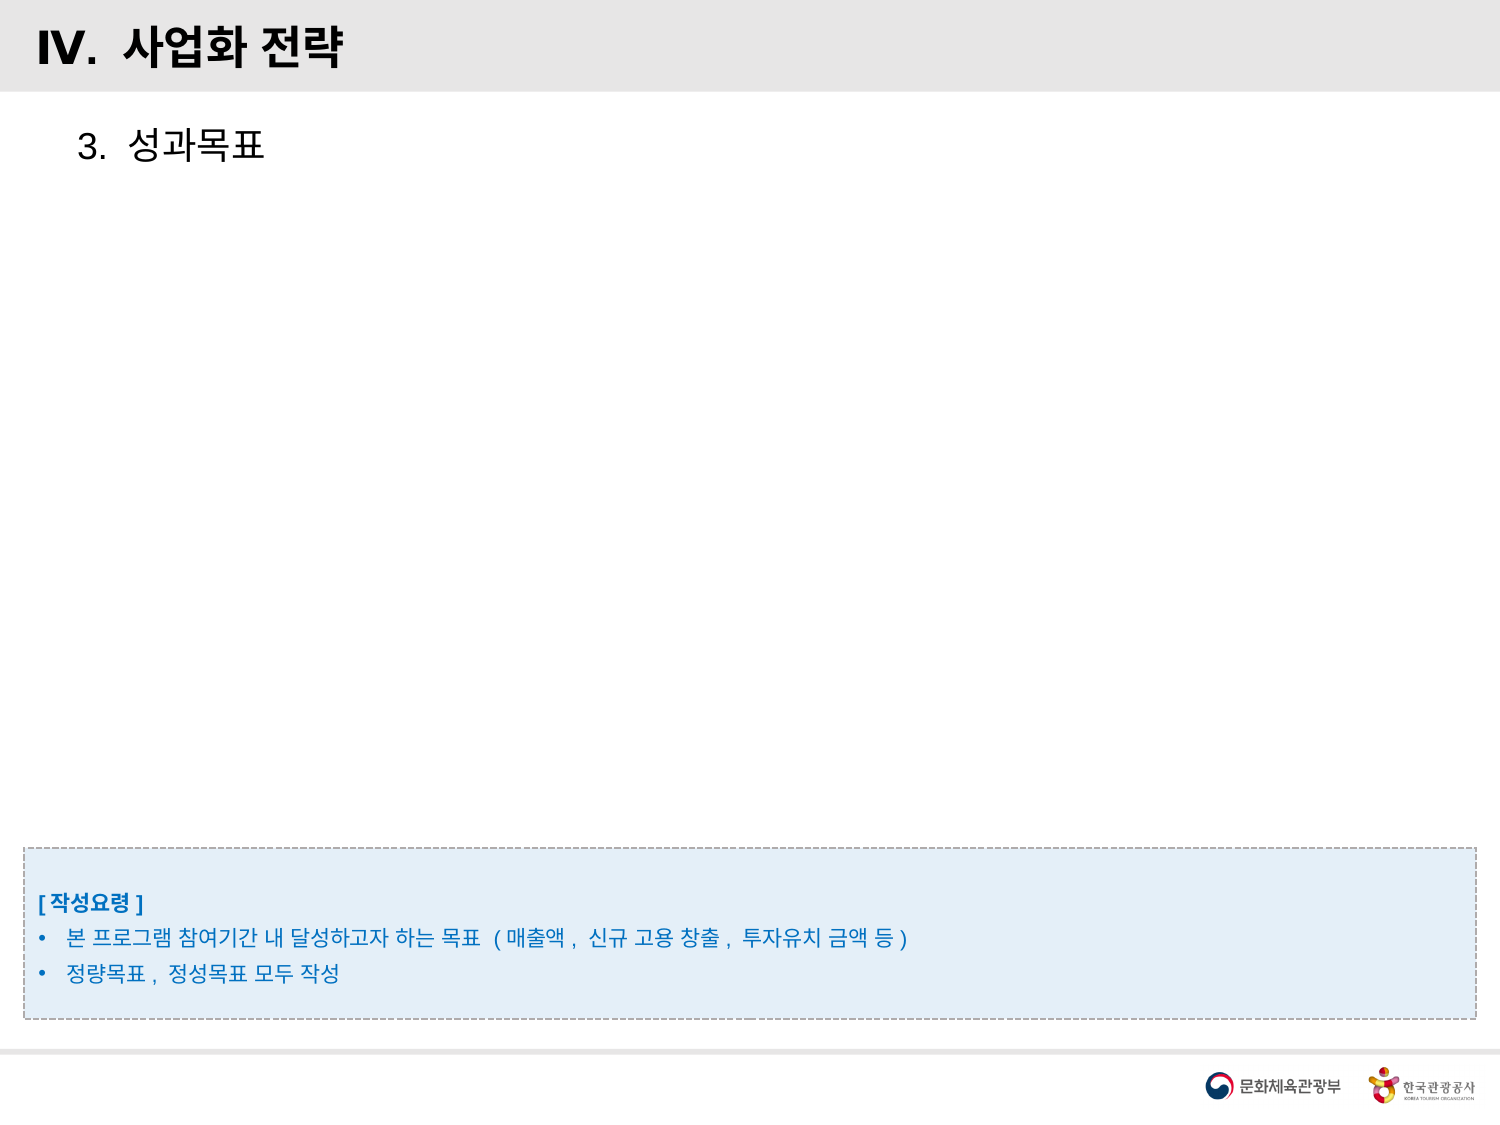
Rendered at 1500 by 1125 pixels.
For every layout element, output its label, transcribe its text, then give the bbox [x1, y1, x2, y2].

picture [1200, 1064, 1486, 1109]
text_box Ⅳ. 사업화 전략 [0, 0, 1500, 93]
text_box [작성요령] 본 프로그램 참여기간 내 달성하고자 하는 목표 (매출액, 신규 고용 창출, 투자유치 금액 등) 정량목표, 정성목표 모두 작성 [23, 847, 1477, 1020]
text_box 3. 성과목표 [61, 108, 1500, 181]
